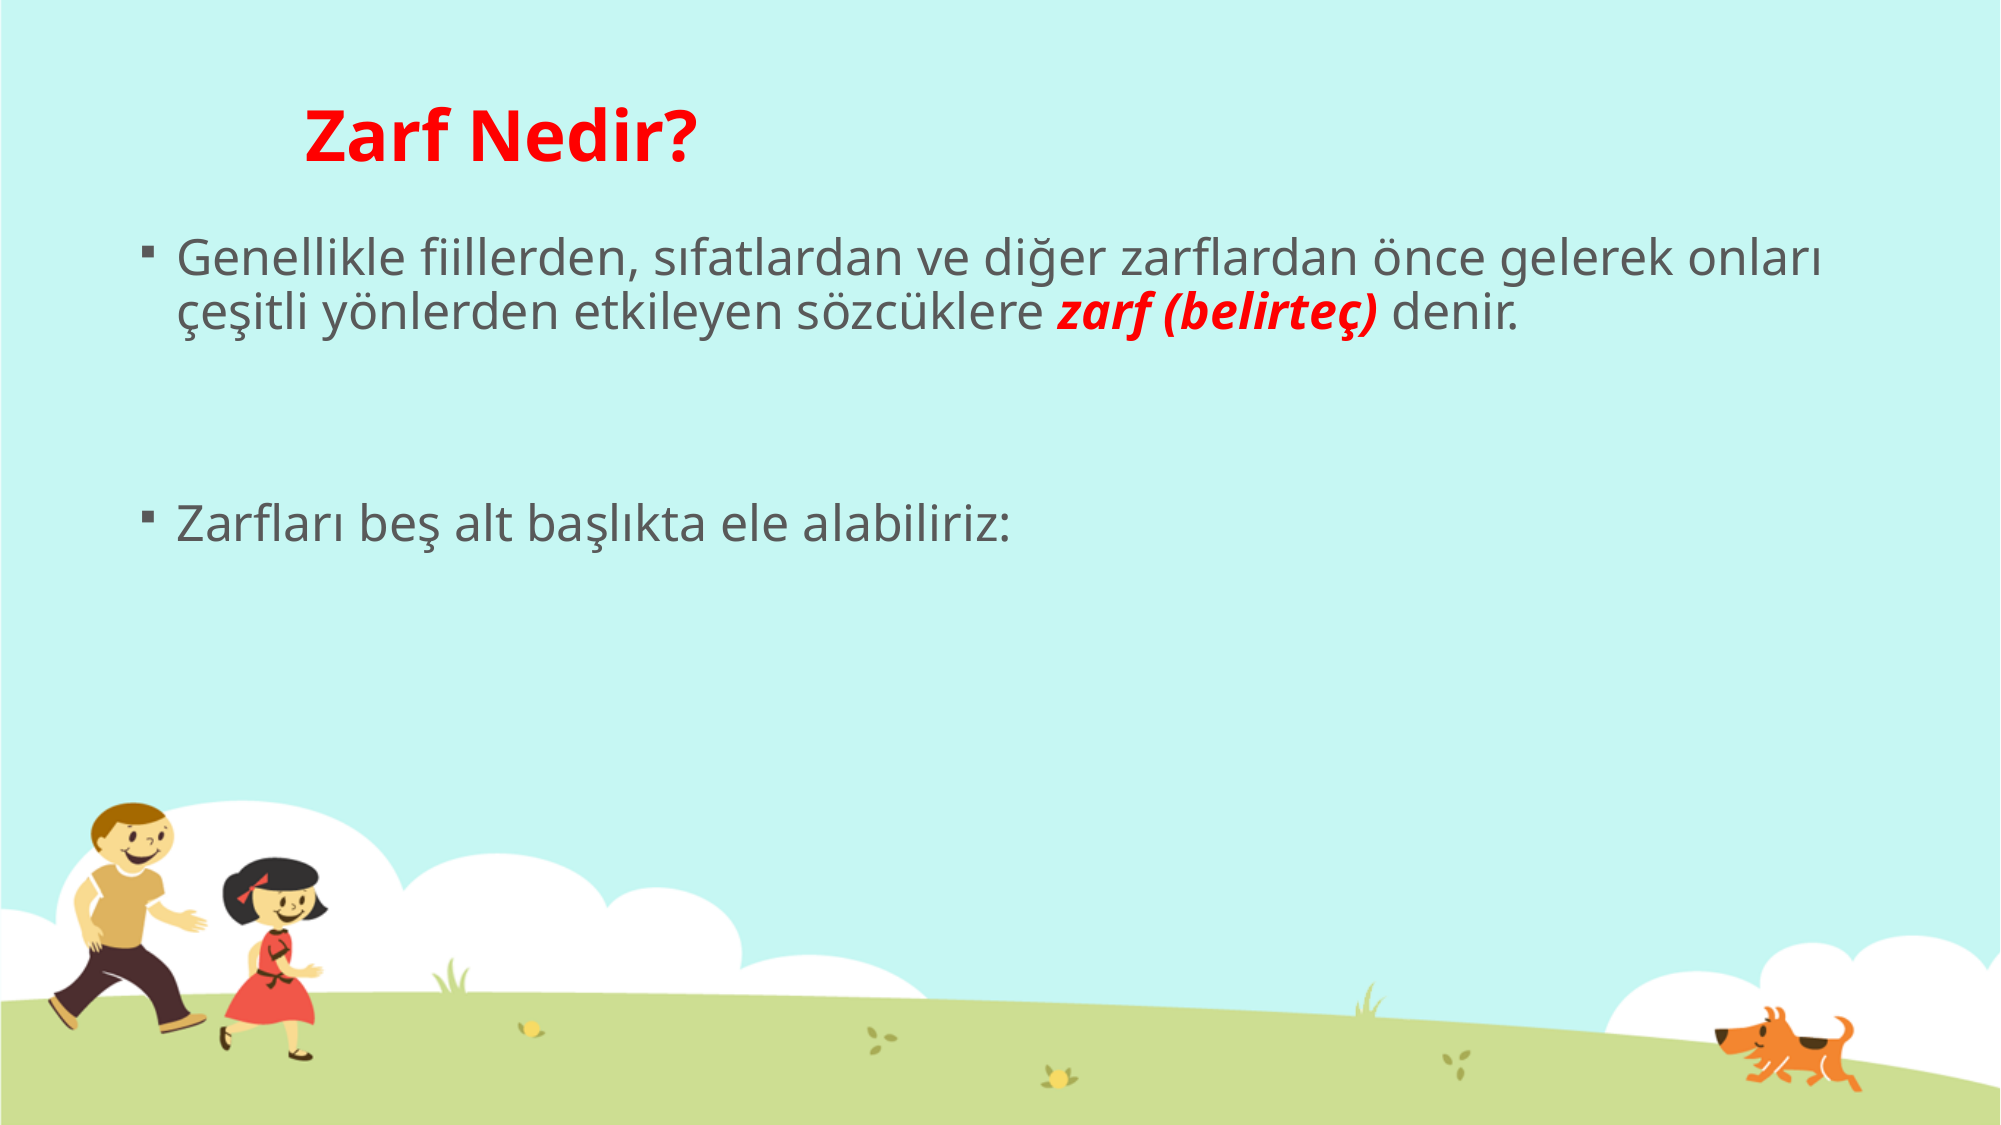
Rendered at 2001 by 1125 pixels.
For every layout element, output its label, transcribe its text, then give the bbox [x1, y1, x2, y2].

title Zarf Nedir? [290, 67, 1829, 185]
list Genellikle fiillerden, sıfatlardan ve diğer zarflardan önce gelerek onları çeşitli yönlerden etkileyen sözcüklere zarf (belirteç) denir. [116, 224, 1849, 369]
text_box Zarfları beş alt başlıkta ele alabiliriz: [116, 490, 1775, 635]
picture [0, 0, 2001, 1125]
